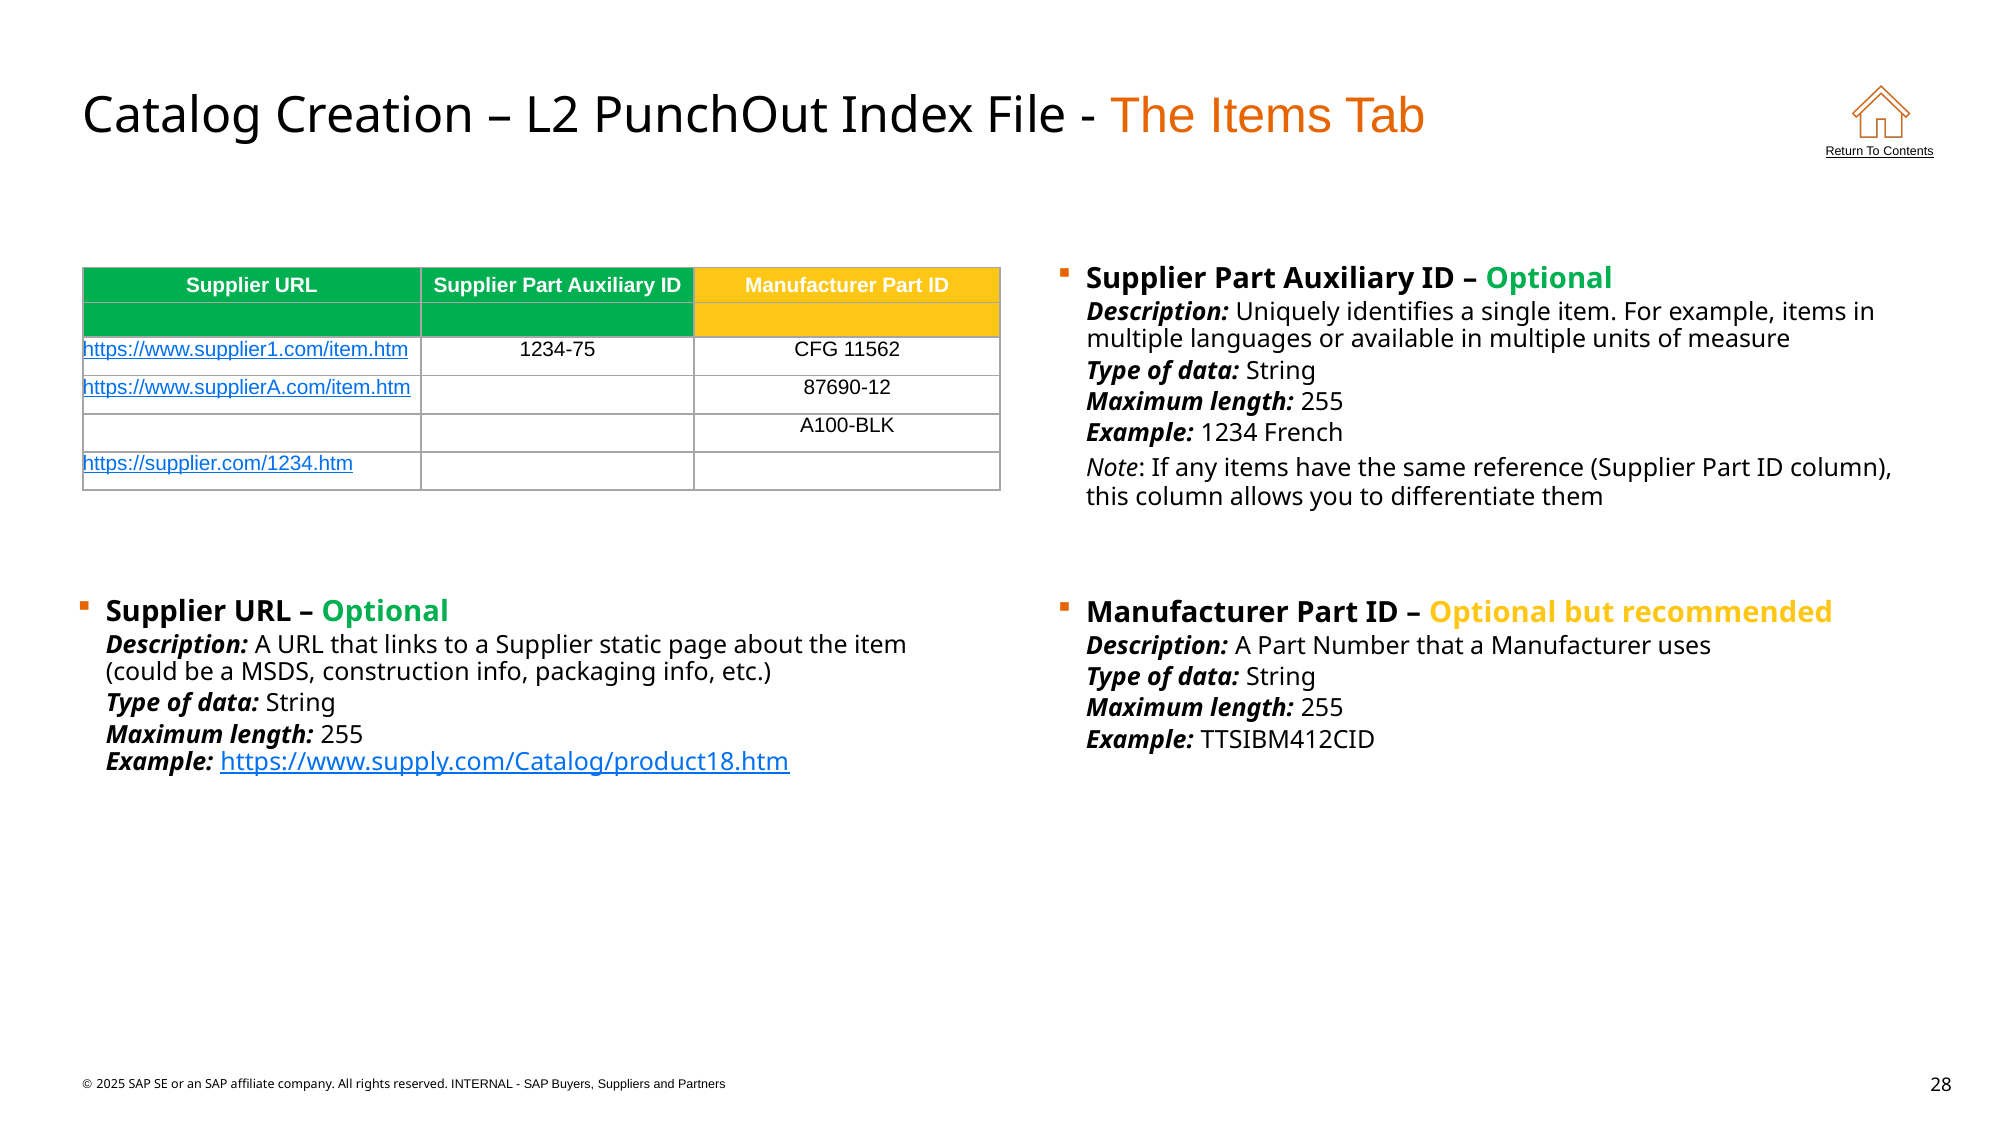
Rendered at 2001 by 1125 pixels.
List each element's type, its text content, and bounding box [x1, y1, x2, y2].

table_cell [422, 303, 693, 336]
table_cell [422, 415, 693, 451]
table_cell https://supplier.com/1234.htm [84, 453, 420, 489]
table_cell [422, 376, 693, 413]
table_cell [695, 453, 999, 489]
text_box Supplier Part Auxiliary ID – Optional Description: Uniquely identifies a single item. For example, items in multiple languages or available in multiple units of measure Type of data: String Maximum length: 255 Example: 1234 French Note: If any items have the same reference (Supplier Part ID column), this column allows you to differentiate them Manufacturer Part ID – Optional but recommended Description: A Part Number that a Manufacturer uses Type of data: String Maximum length: 255 Example: TTSIBM412CID [1057, 267, 1938, 831]
table_cell 87690-12 [695, 376, 999, 413]
table_cell [422, 453, 693, 489]
table_cell [84, 303, 420, 336]
text_box Supplier URL – Optional Description: A URL that links to a Supplier static page about the item (could be a MSDS, construction info, packaging info, etc.) Type of data: String Maximum length: 255 Example: https://www.supply.com/Catalog/product18.htm [63, 592, 1001, 787]
table_cell A100-BLK [695, 415, 999, 451]
table_cell CFG 11562 [695, 338, 999, 375]
picture [1847, 76, 1915, 145]
table_cell 1234-75 [422, 338, 693, 375]
table_header Manufacturer Part ID [695, 268, 999, 302]
table_cell [695, 303, 999, 336]
title Catalog Creation – L2 PunchOut Index File - The Items Tab [82, 82, 1810, 144]
table_cell https://www.supplier1.com/item.htm [84, 338, 420, 375]
table_header Supplier URL [84, 268, 420, 302]
table_cell [84, 415, 420, 451]
table_header Supplier Part Auxiliary ID [422, 268, 693, 302]
table_cell https://www.supplierA.com/item.htm [84, 376, 420, 413]
